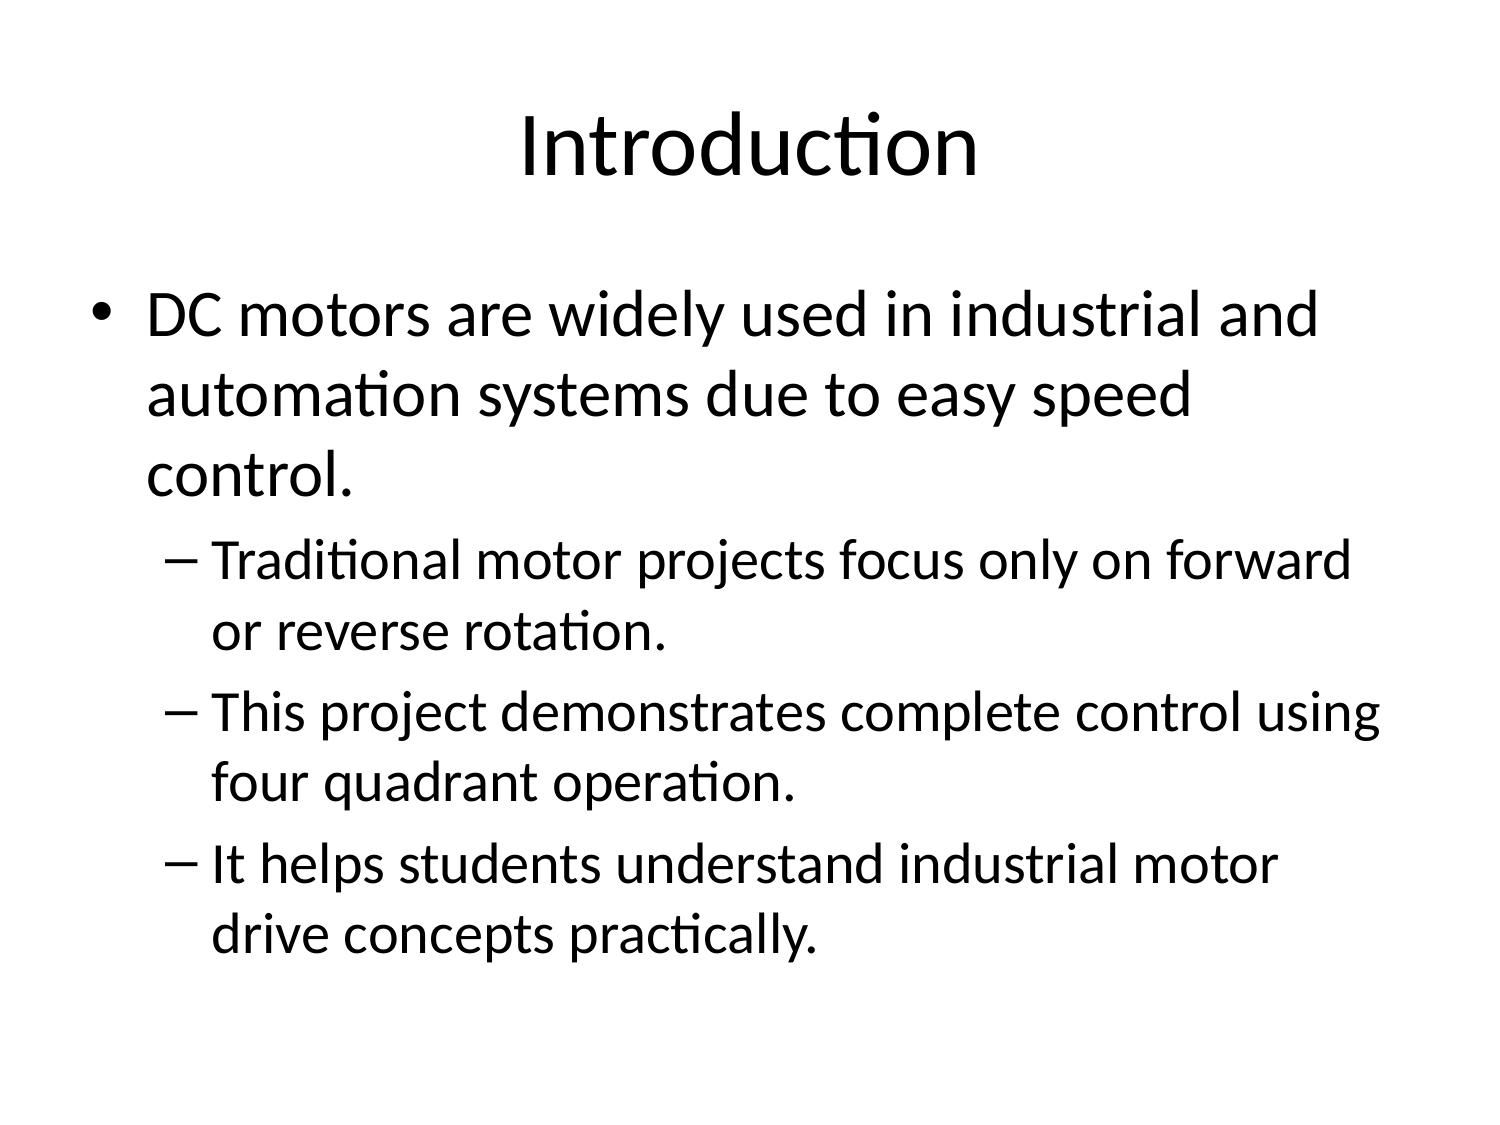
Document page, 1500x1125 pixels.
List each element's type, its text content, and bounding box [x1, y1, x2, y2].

title Introduction [75, 45, 1425, 233]
list DC motors are widely used in industrial and automation systems due to easy speed control. Traditional motor projects focus only on forward or reverse rotation. This project demonstrates complete control using four quadrant operation. It helps students understand industrial motor drive concepts practically. [75, 262, 1425, 1005]
